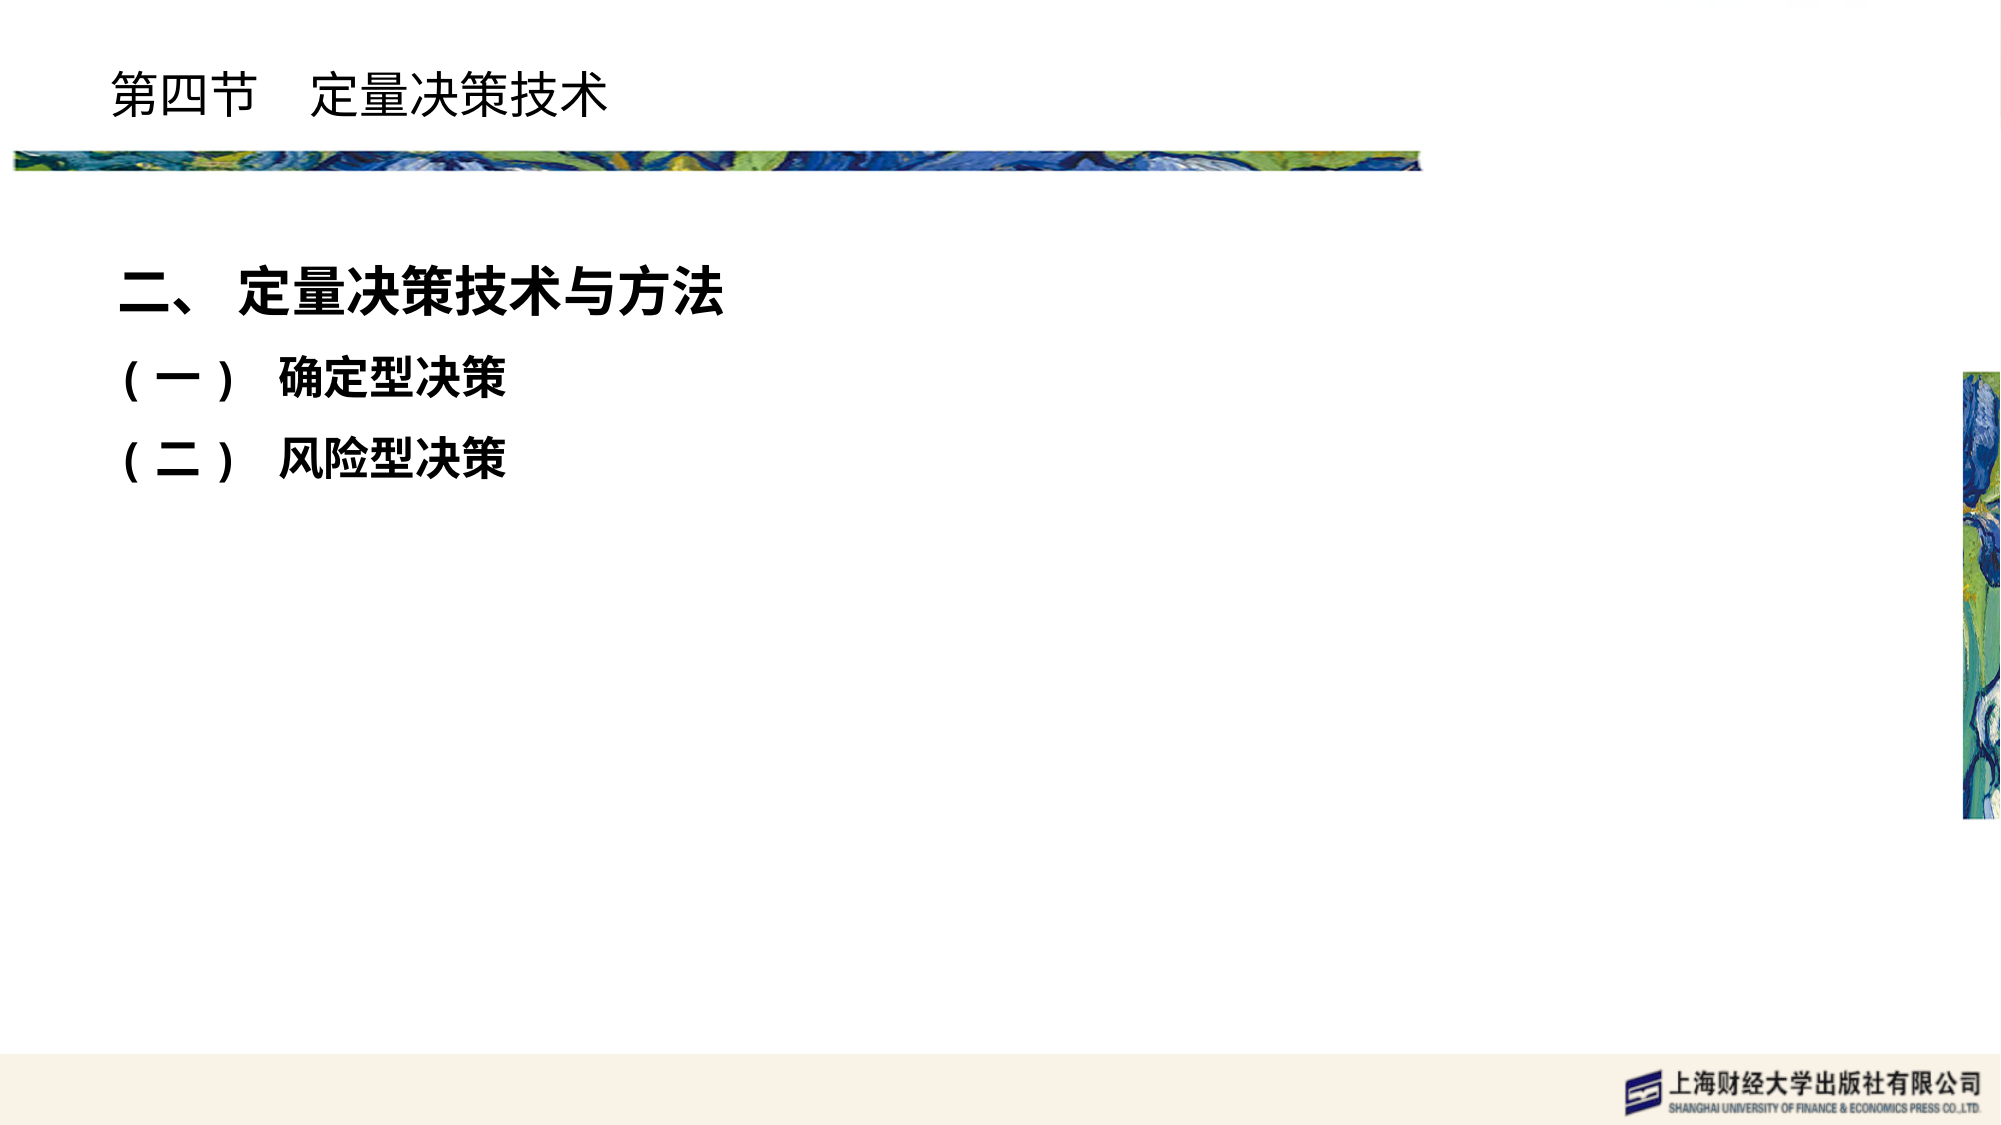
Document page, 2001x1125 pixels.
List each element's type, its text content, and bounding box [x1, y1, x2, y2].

title 第四节 定量决策技术 [94, 42, 1451, 146]
list 二、 定量决策技术与方法 (一) 确定型决策 (二) 风险型决策 [102, 233, 1898, 1032]
picture [0, 0, 2001, 1125]
